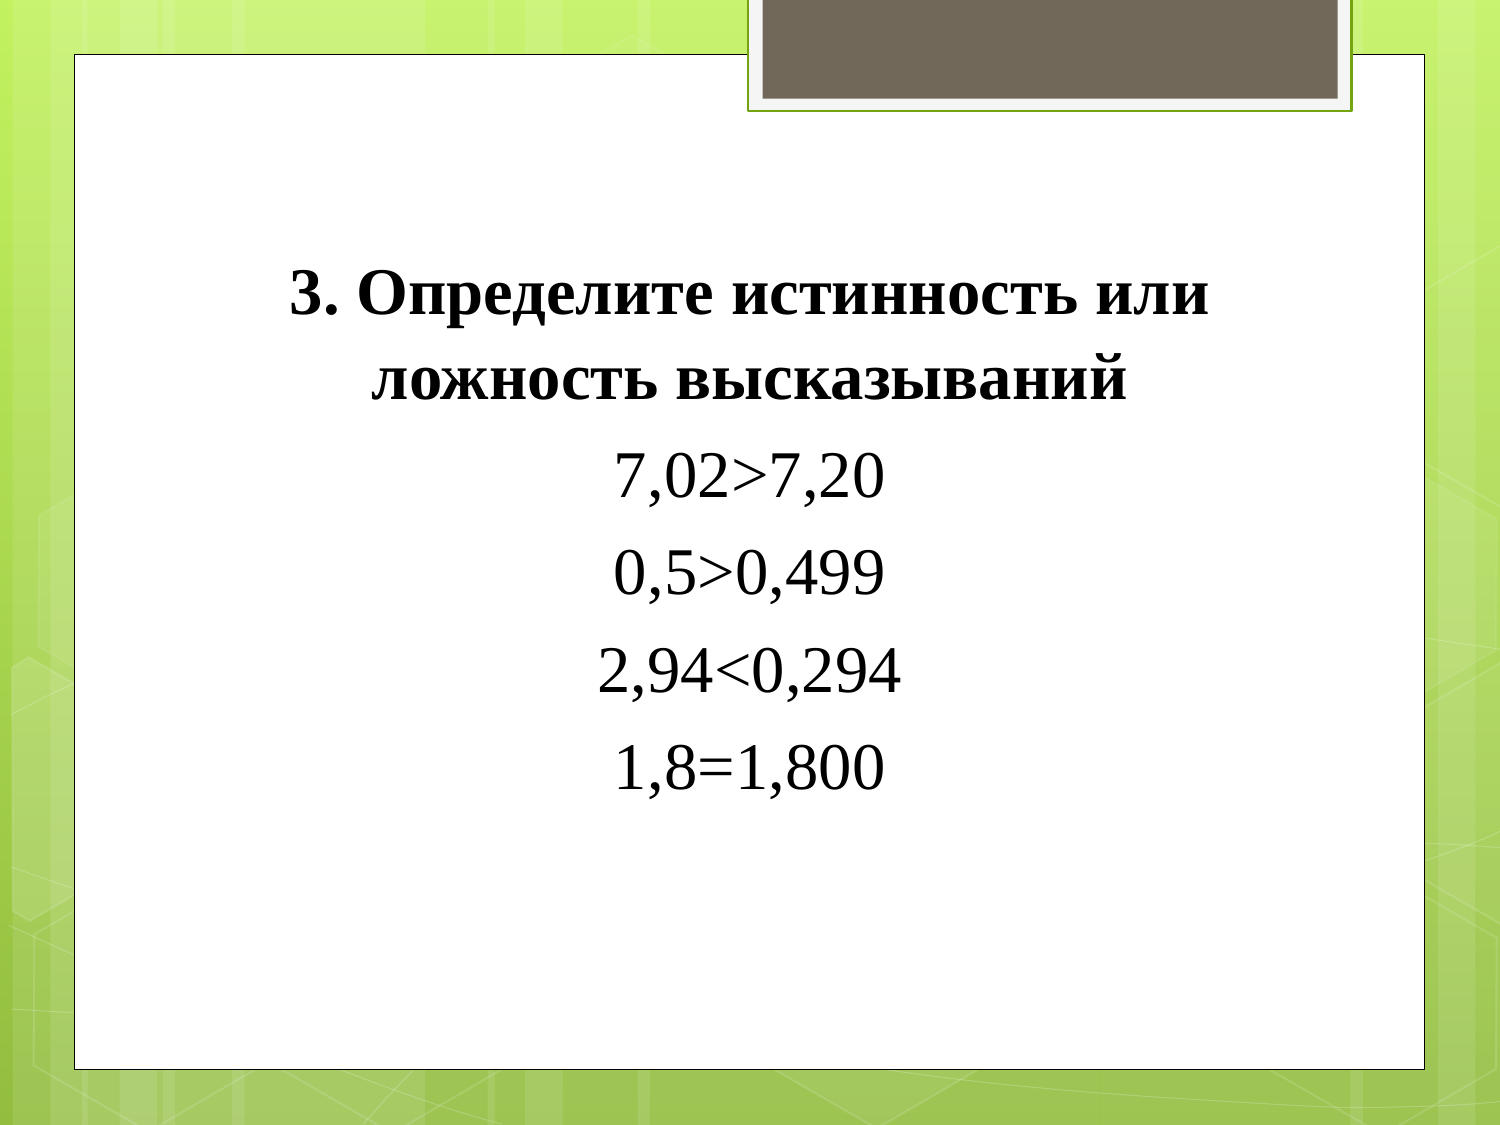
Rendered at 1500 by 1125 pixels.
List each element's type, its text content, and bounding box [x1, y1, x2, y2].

table_header 3. Определите истинность или ложность высказываний 7,02>7,20 0,5>0,499 2,94<0,294 1,8=1,800 [250, 244, 1250, 929]
